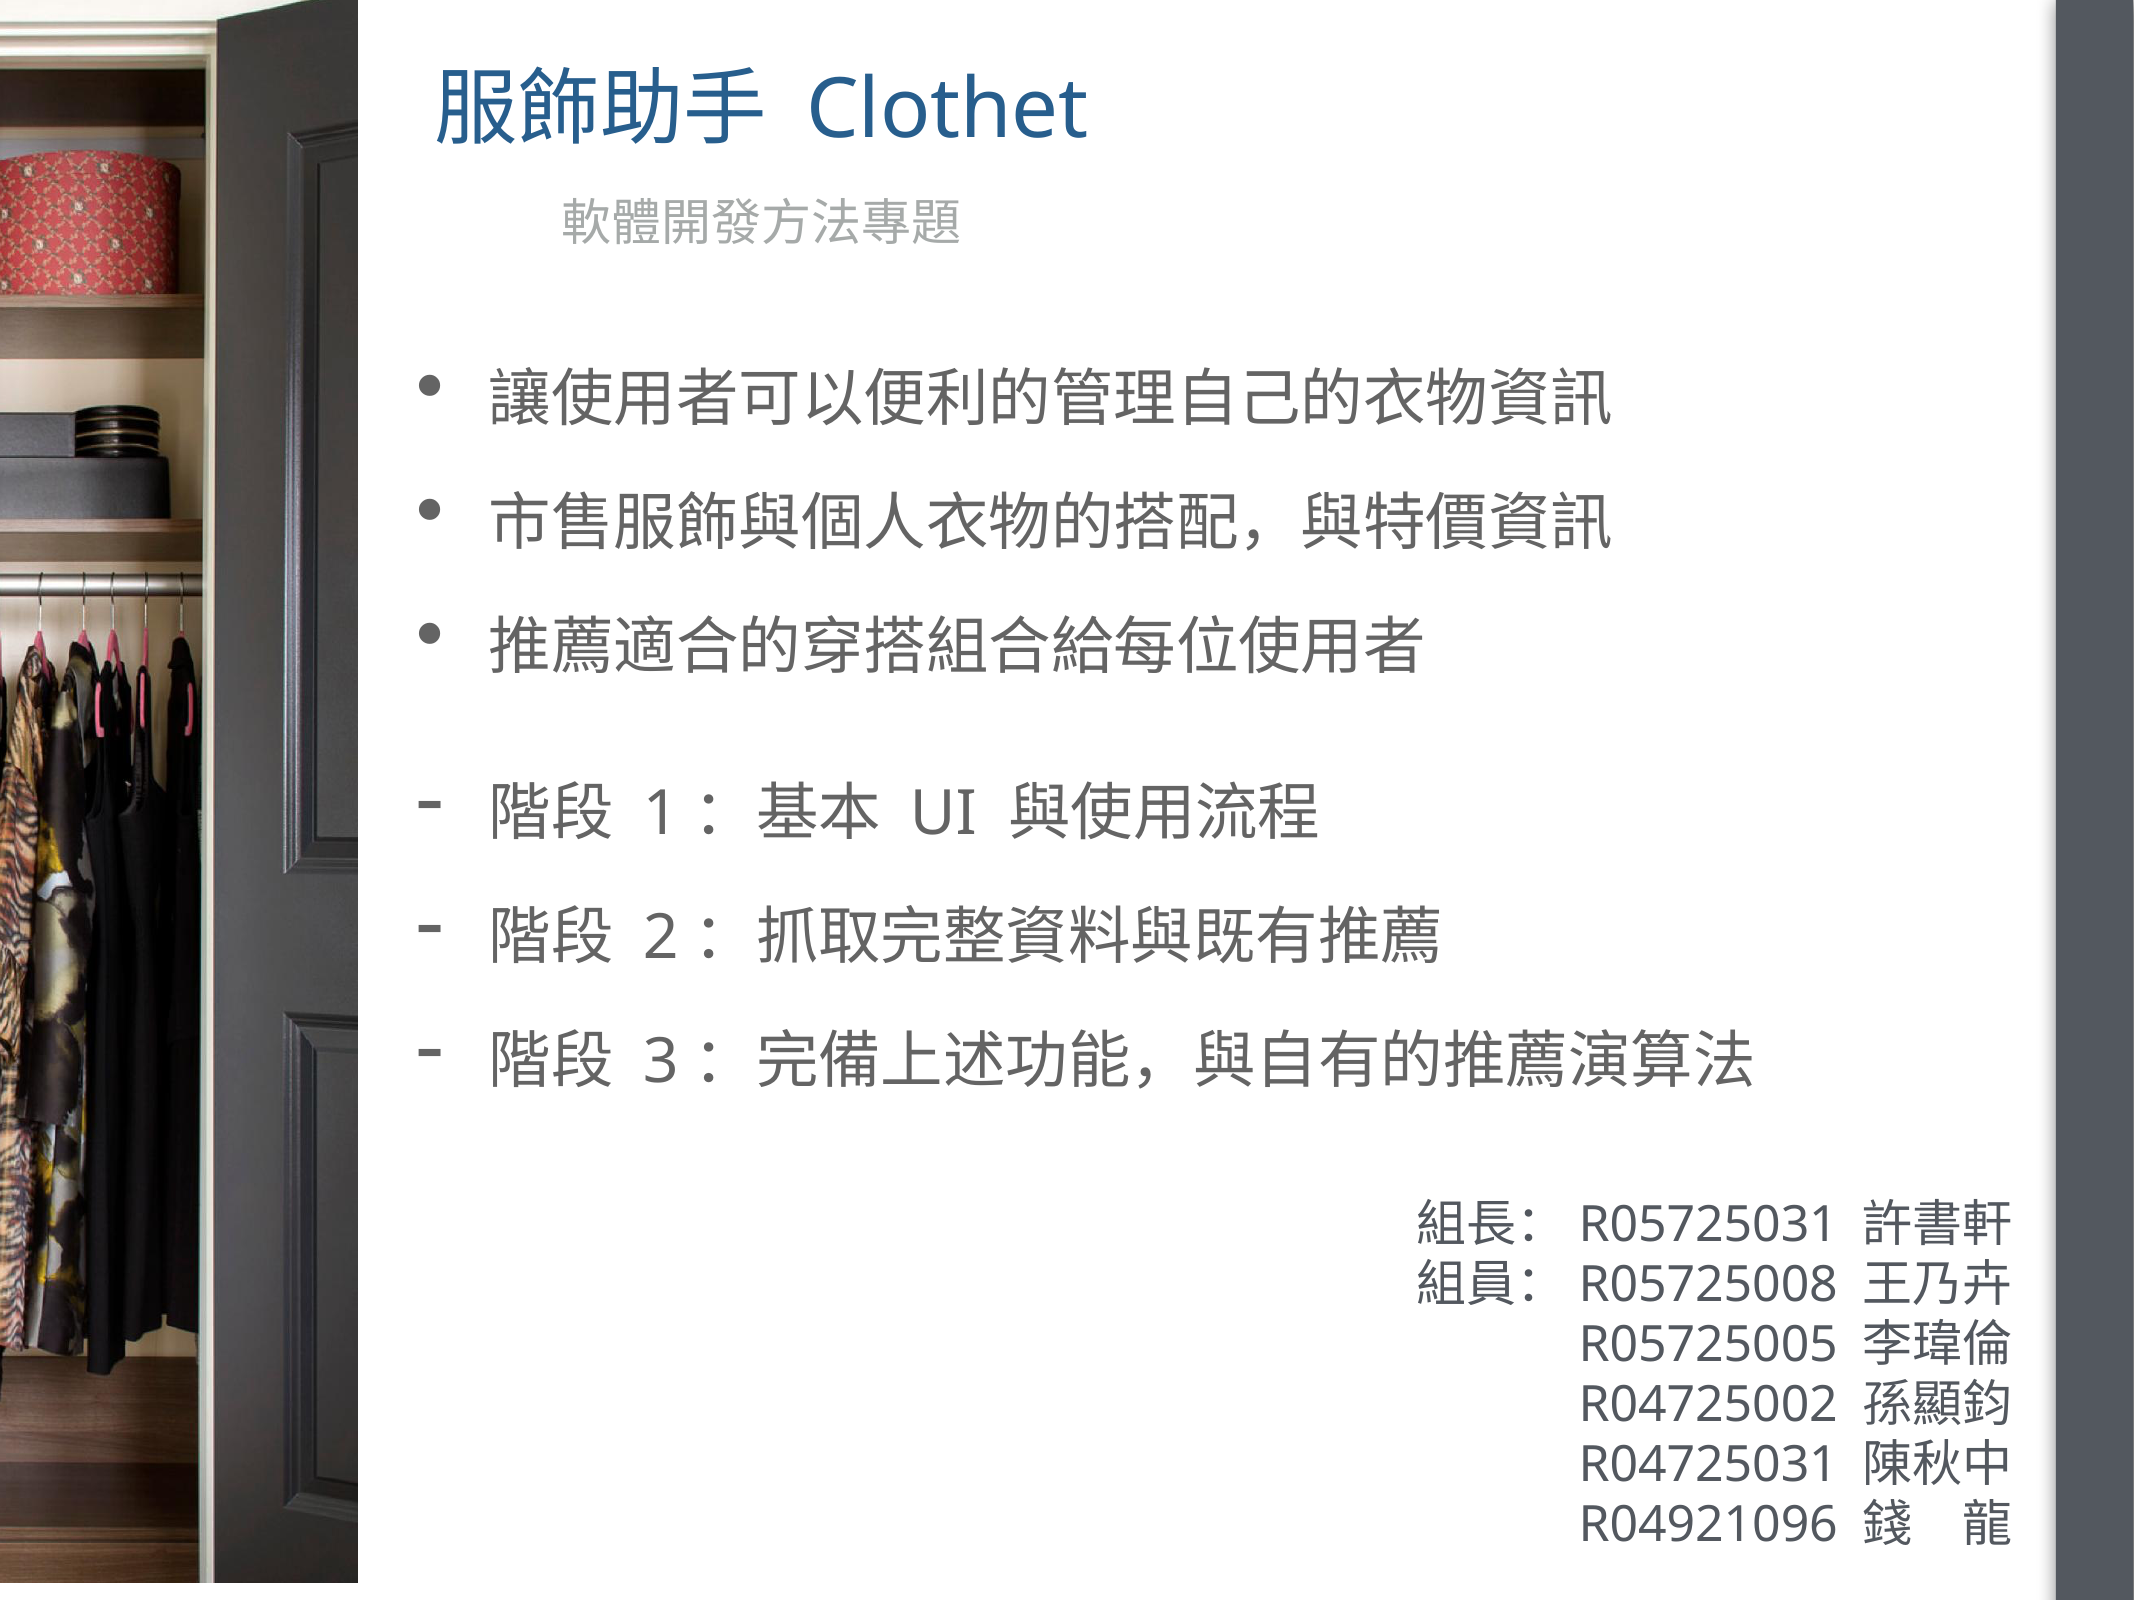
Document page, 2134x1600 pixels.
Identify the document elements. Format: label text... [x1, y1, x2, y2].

text_box 階段 1：基本 UI 與使用流程 階段 2：抓取完整資料與既有推薦 階段 3：完備上述功能，與自有的推薦演算法 [407, 756, 1947, 1137]
text_box [2055, 0, 2134, 1600]
title 服飾助手 Clothet [407, 0, 1117, 164]
text_box 組長：R05725031 許書軒 組員：R05725008 王乃卉 R05725005 李瑋倫 R04725002 孫顯鈞 R04725031 陳秋中 R04921096 錢 龍 [1172, 1130, 2021, 1560]
text_box 軟體開發方法專題 [407, 182, 1116, 268]
picture [0, 0, 358, 1583]
text_box 讓使用者可以便利的管理自己的衣物資訊 市售服飾與個人衣物的搭配，與特價資訊 推薦適合的穿搭組合給每位使用者 [407, 342, 1947, 723]
